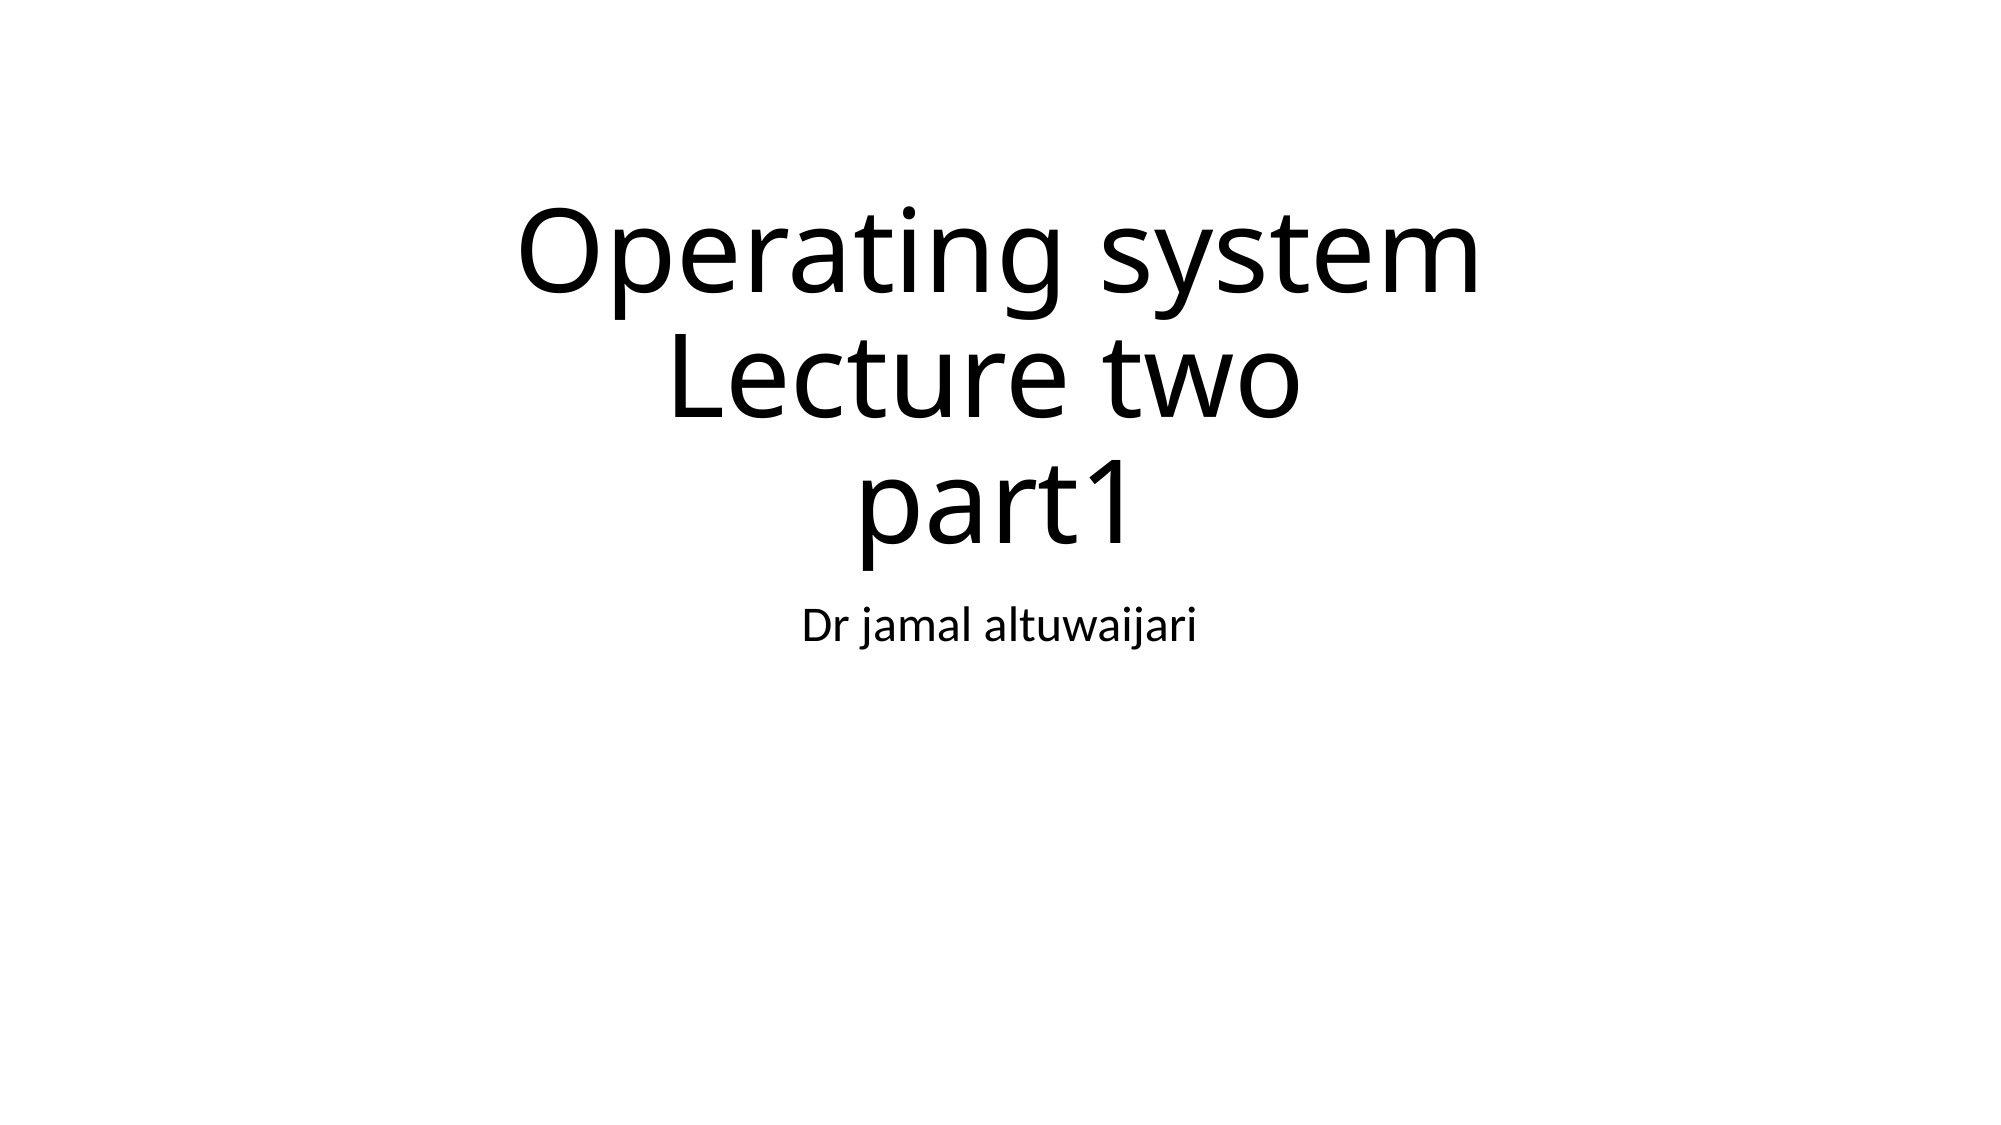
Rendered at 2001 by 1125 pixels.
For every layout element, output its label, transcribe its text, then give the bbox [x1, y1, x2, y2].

subtitle Dr jamal altuwaijari [249, 590, 1750, 863]
title Operating system Lecture two part1 [249, 184, 1750, 576]
